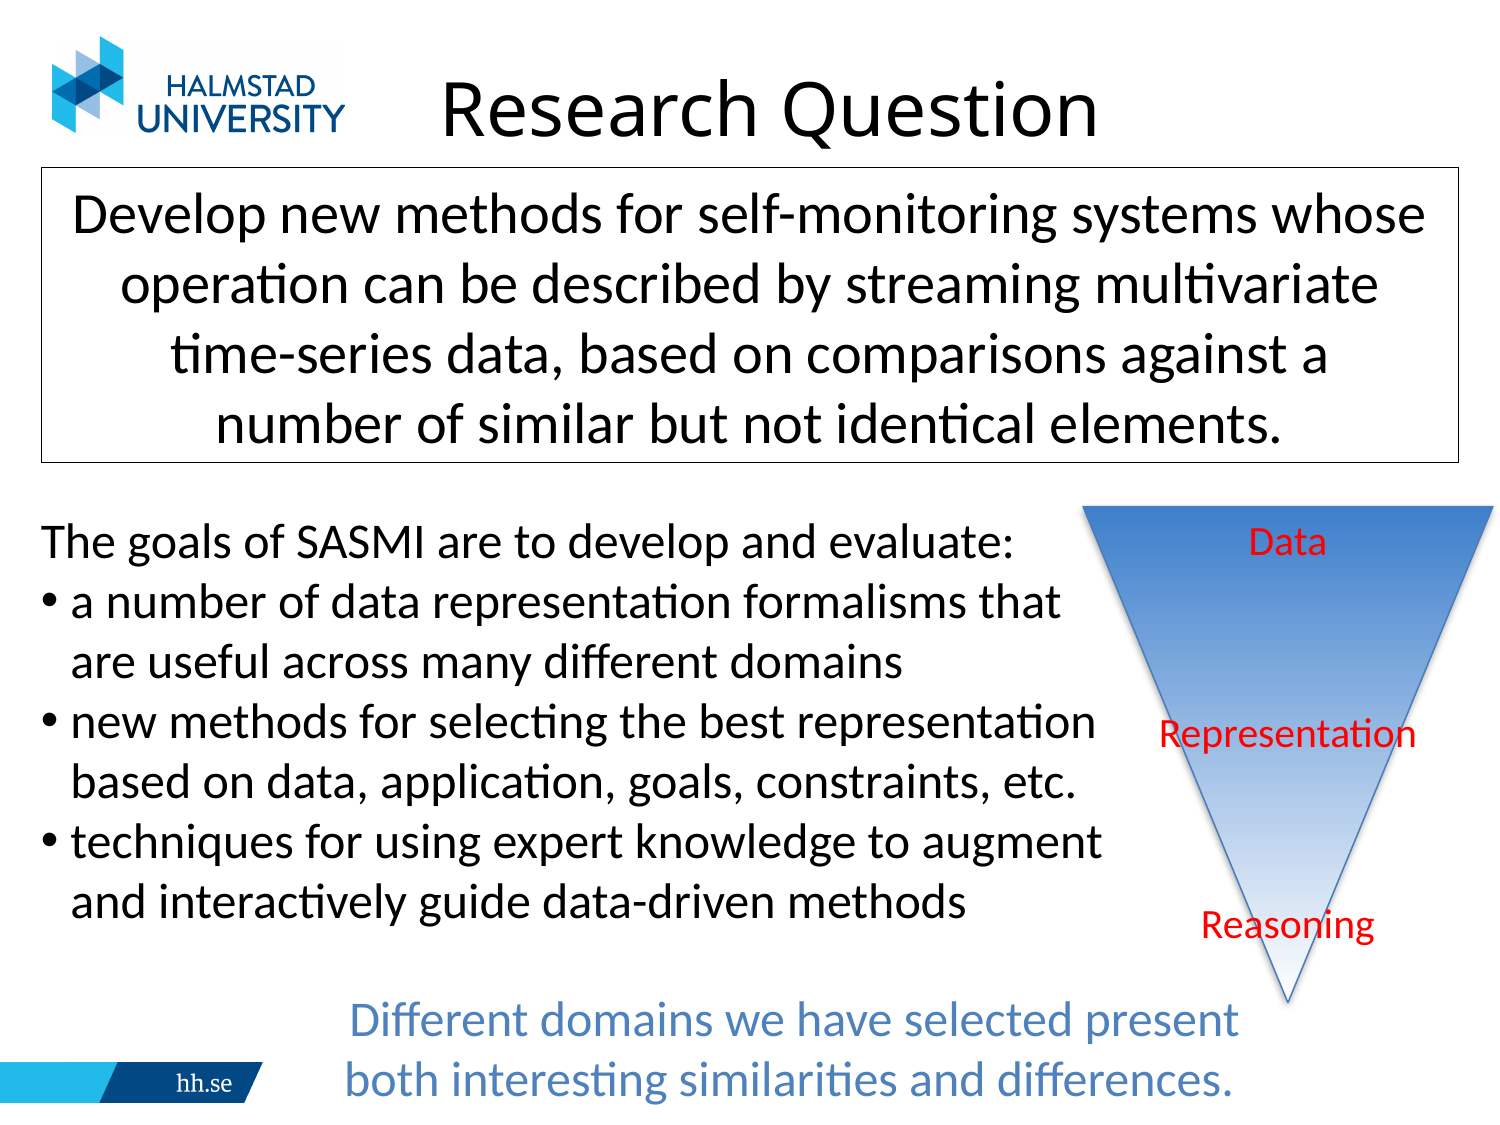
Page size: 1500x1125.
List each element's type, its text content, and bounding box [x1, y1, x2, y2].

text_box The goals of SASMI are to develop and evaluate: a number of data representation formalisms that are useful across many different domains new methods for selecting the best representation based on data, application, goals, constraints, etc. techniques for using expert knowledge to augment and interactively guide data-driven methods [26, 501, 1127, 937]
title Research Question [424, 54, 1170, 167]
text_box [1082, 506, 1494, 1003]
picture [0, 1062, 263, 1103]
picture [52, 36, 345, 133]
text_box Different domains we have selected present both interesting similarities and differences. [301, 978, 1288, 1114]
text_box Develop new methods for self-monitoring systems whose operation can be described by streaming multivariate time-series data, based on comparisons against a number of similar but not identical elements. [41, 167, 1459, 463]
